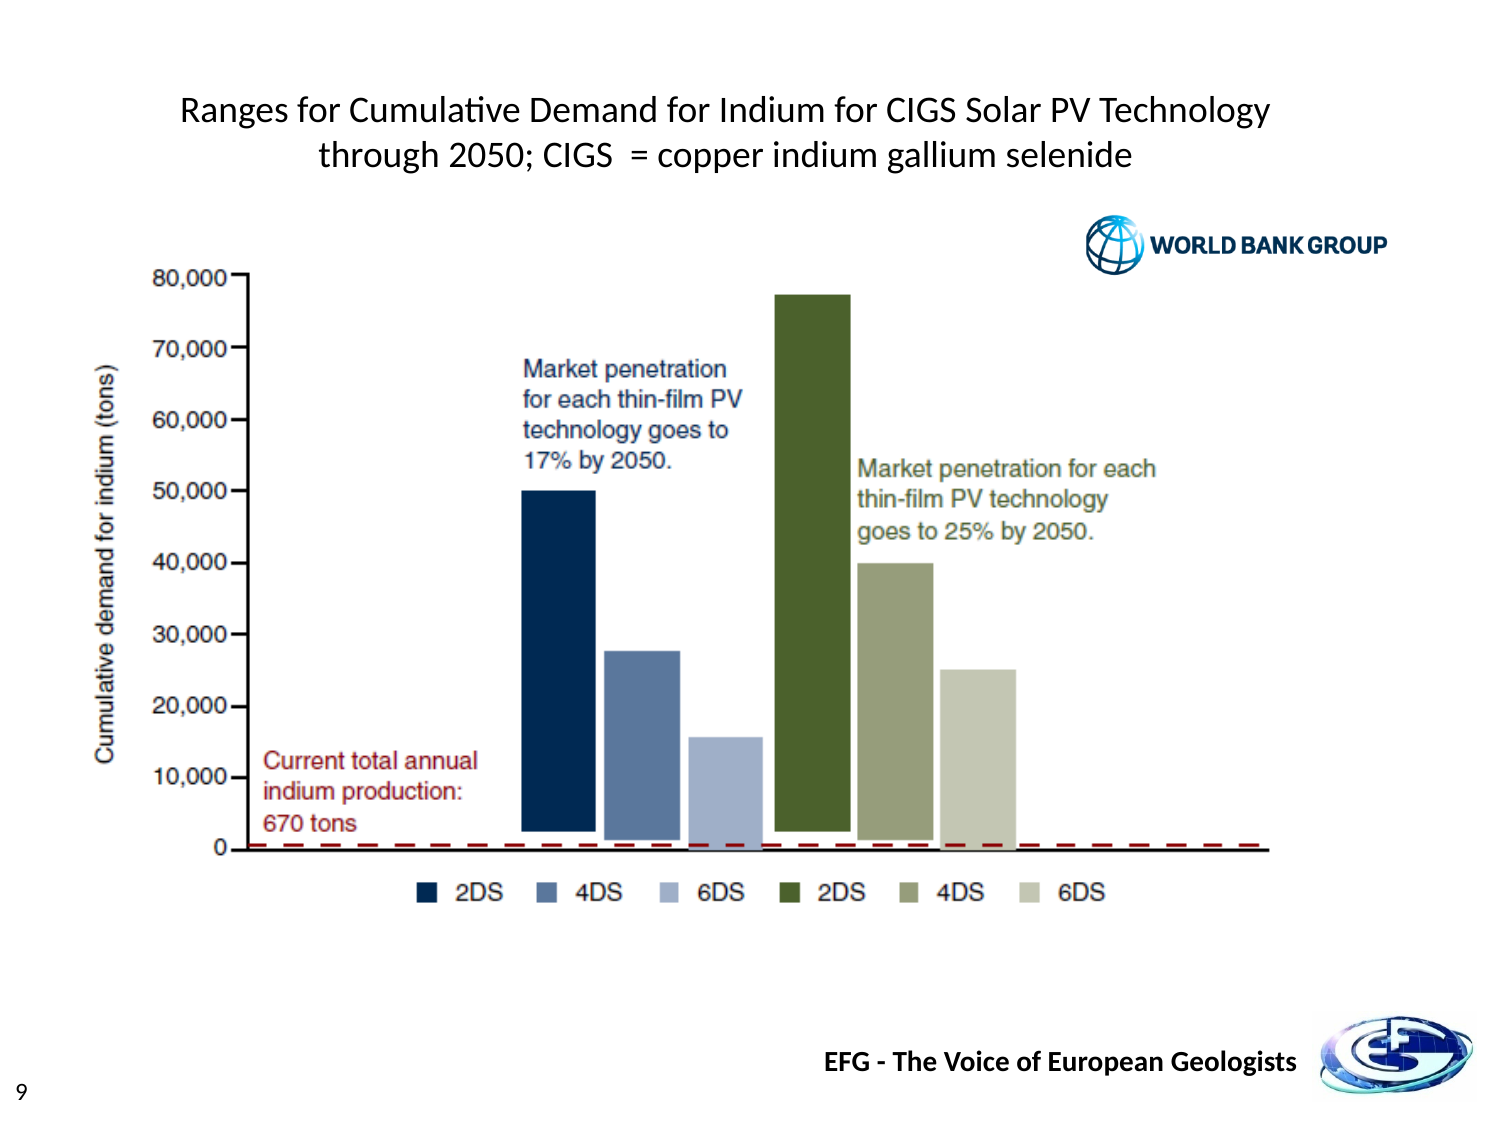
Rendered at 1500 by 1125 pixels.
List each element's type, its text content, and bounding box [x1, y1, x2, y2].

picture [76, 206, 1427, 918]
slide_number 9 [0, 1060, 350, 1121]
text_box Ranges for Cumulative Demand for Indium for CIGS Solar PV Technology through 2050; CIGS = copper indium gallium selenide [165, 78, 1287, 183]
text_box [726, 1011, 1477, 1103]
